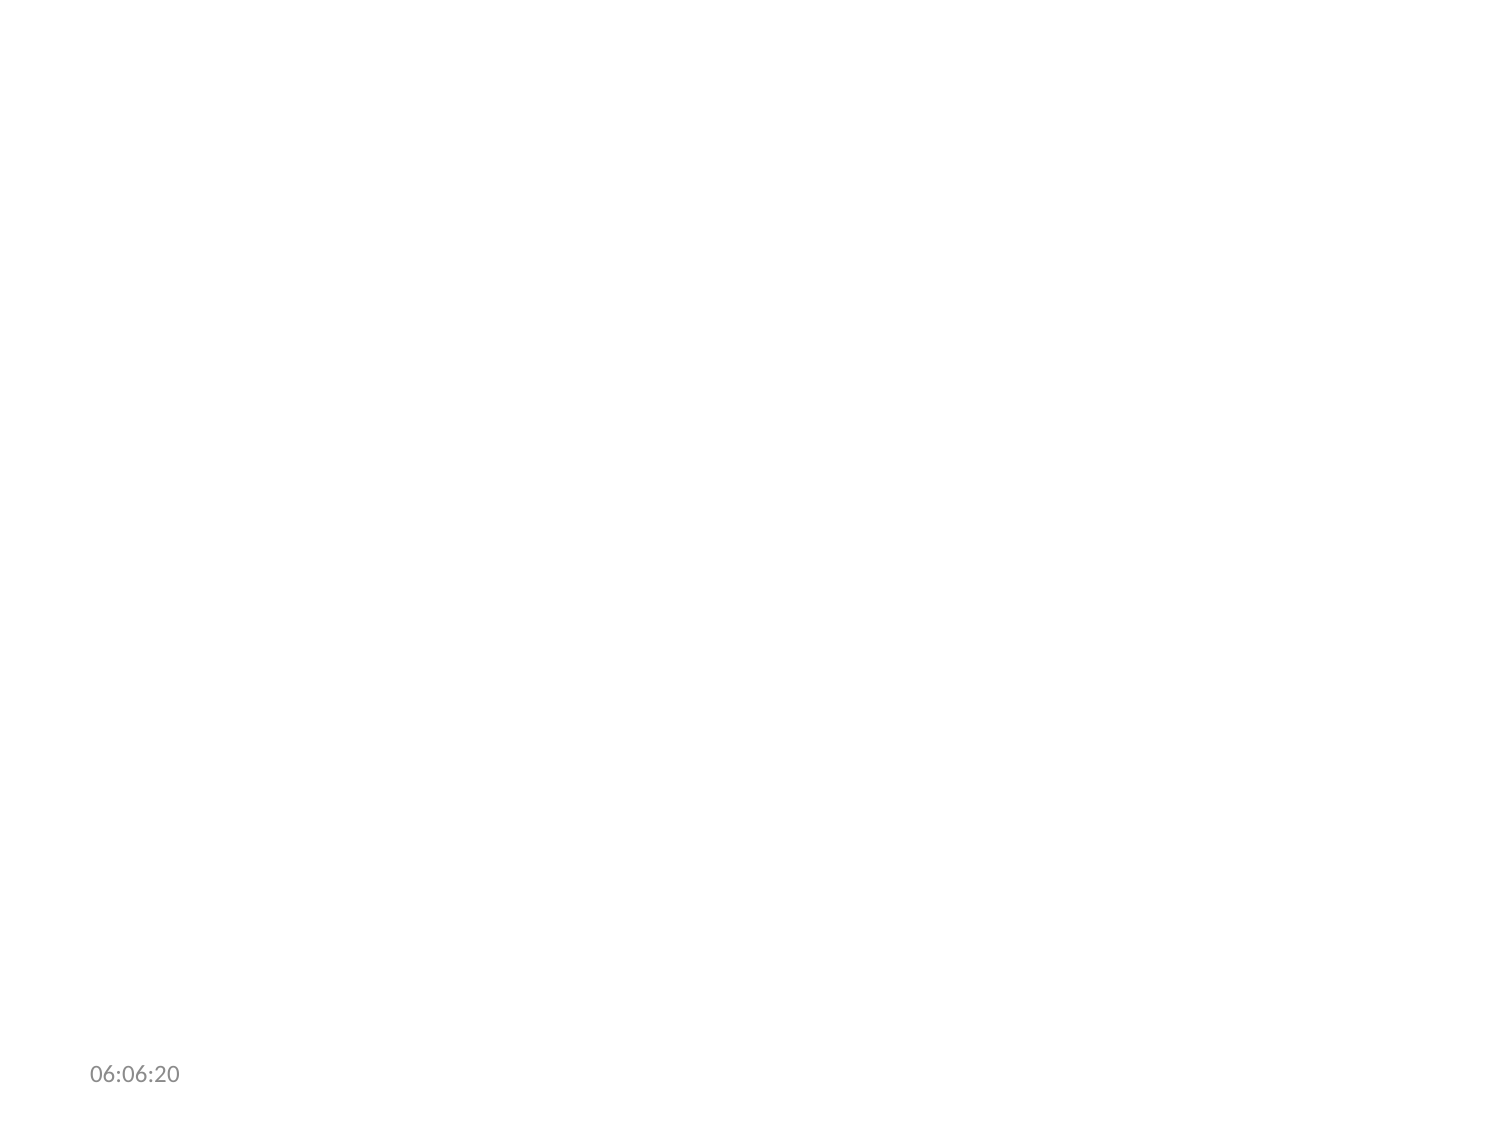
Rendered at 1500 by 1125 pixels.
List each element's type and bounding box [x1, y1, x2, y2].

slide_number [75, 1042, 425, 1103]
